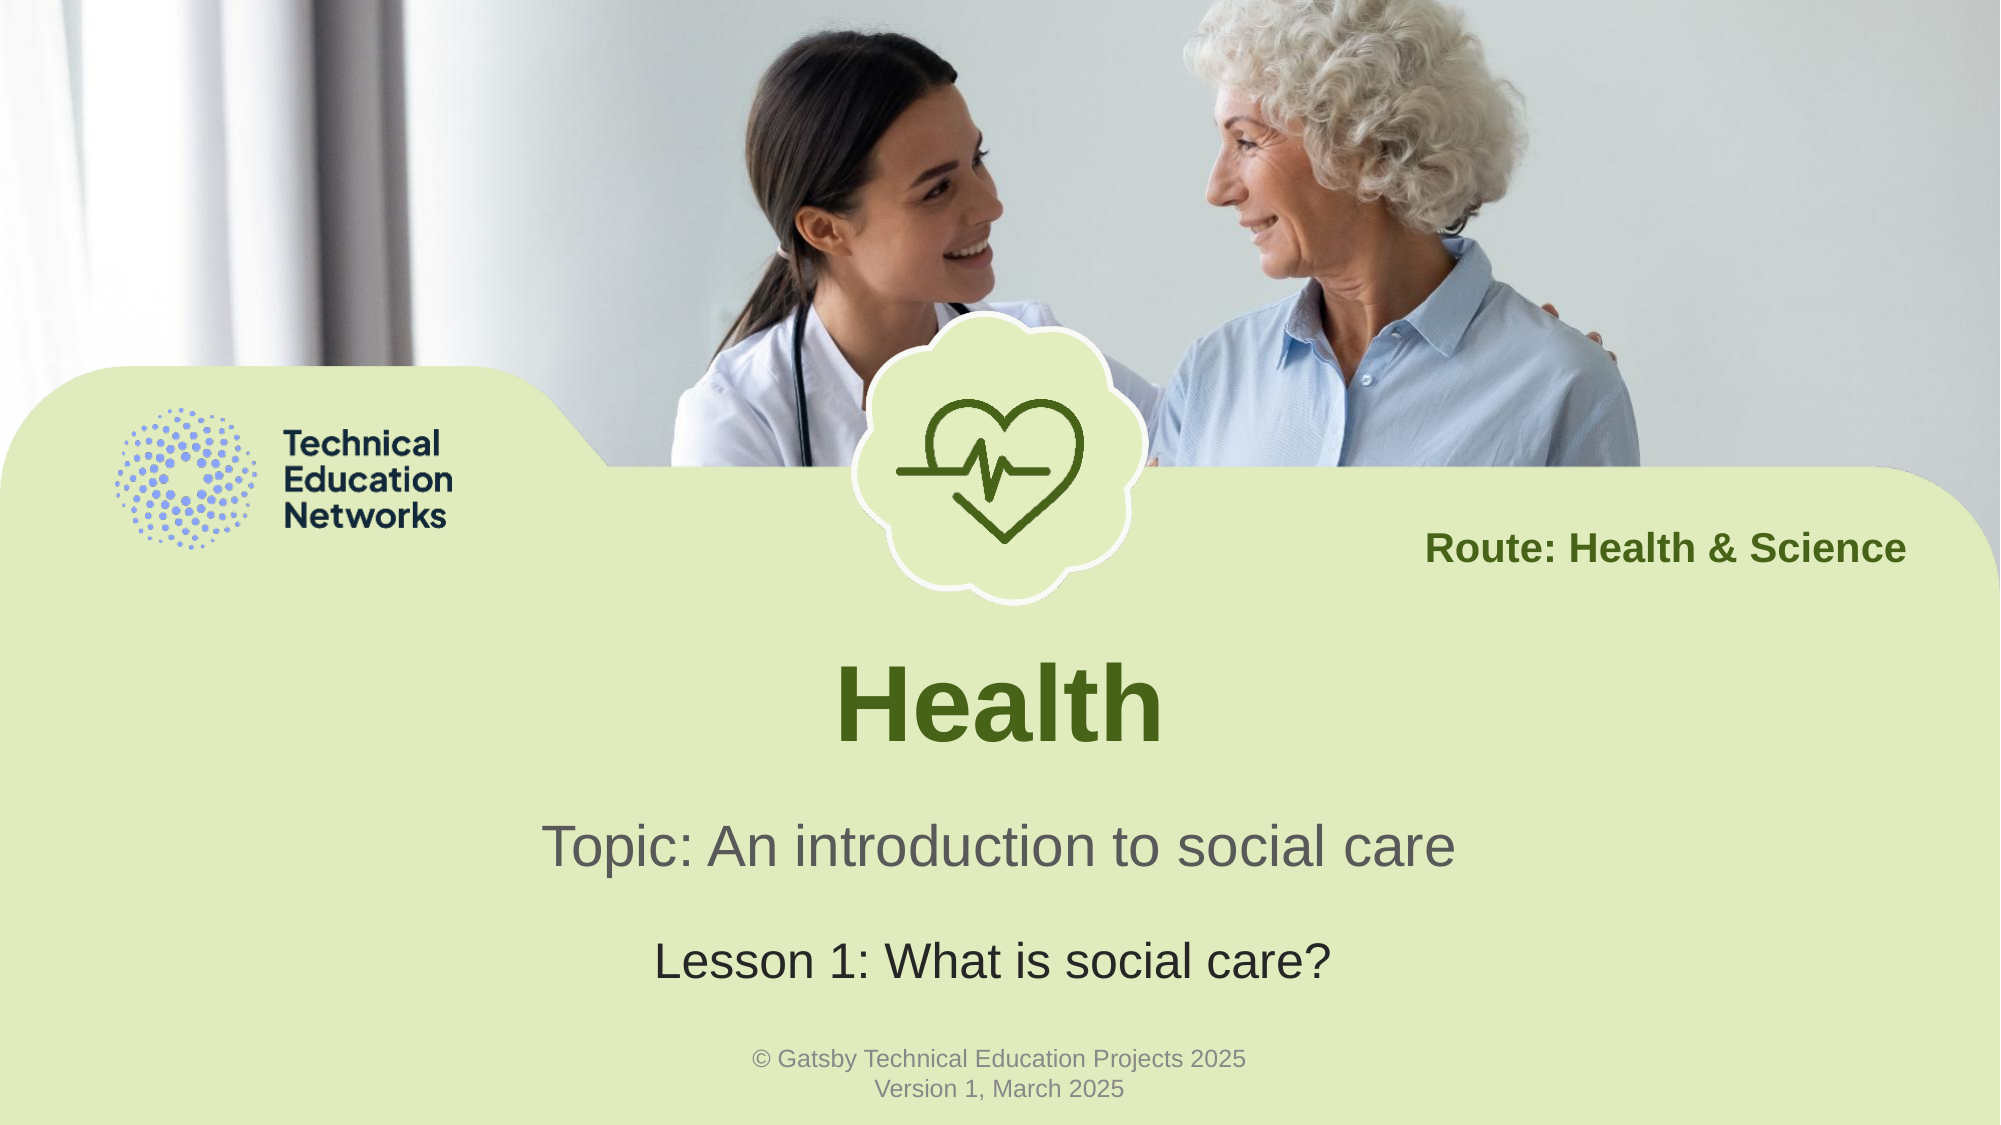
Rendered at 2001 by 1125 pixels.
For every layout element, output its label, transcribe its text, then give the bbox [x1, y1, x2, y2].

picture [0, 0, 2000, 1125]
list Route: Health & Science [999, 509, 1923, 597]
subtitle Topic: An introduction to social care [249, 794, 1750, 891]
title Health [249, 629, 1750, 773]
list Lesson 1: What is social care? [249, 916, 1750, 992]
